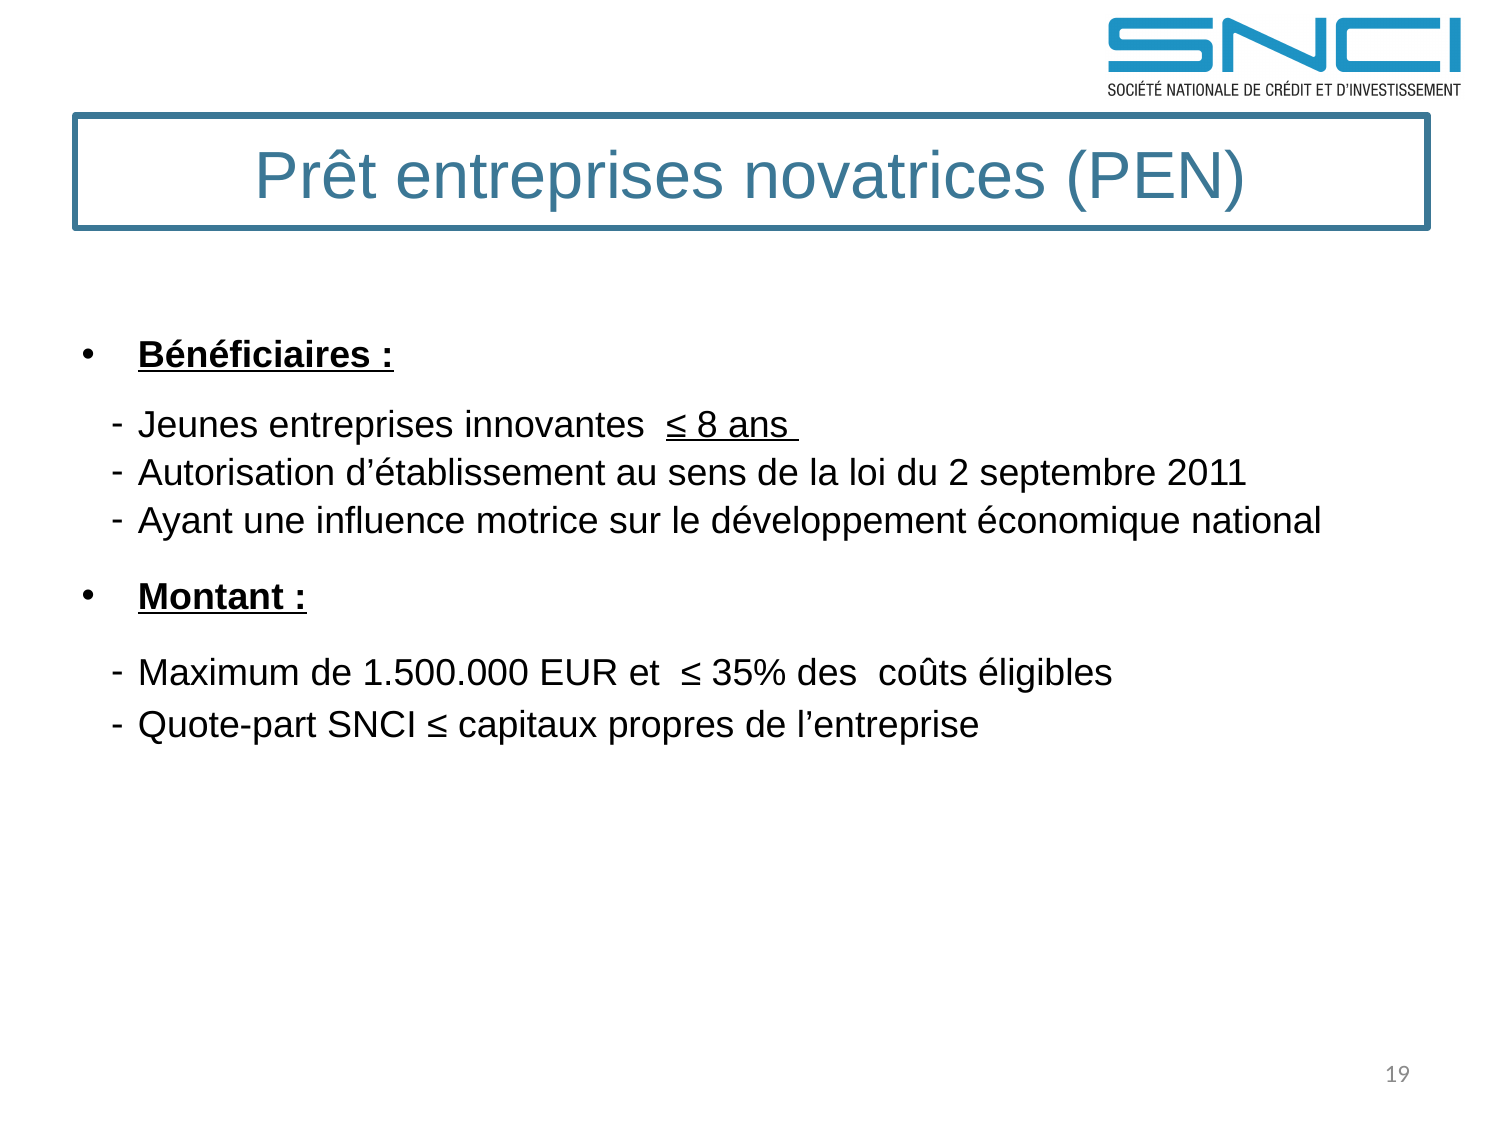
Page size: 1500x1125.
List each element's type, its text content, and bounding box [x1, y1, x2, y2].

slide_number 19 [1074, 1042, 1425, 1103]
picture [1105, 14, 1465, 100]
title Prêt entreprises novatrices (PEN) [73, 114, 1430, 230]
list Bénéficiaires : Jeunes entreprises innovantes ≤ 8 ans Autorisation d’établissement au sens de la loi du 2 septembre 2011 Ayant une influence motrice sur le développement économique national Montant : Maximum de 1.500.000 EUR et ≤ 35% des coûts éligibles Quote-part SNCI ≤ capitaux propres de l’entreprise [66, 327, 1417, 1071]
